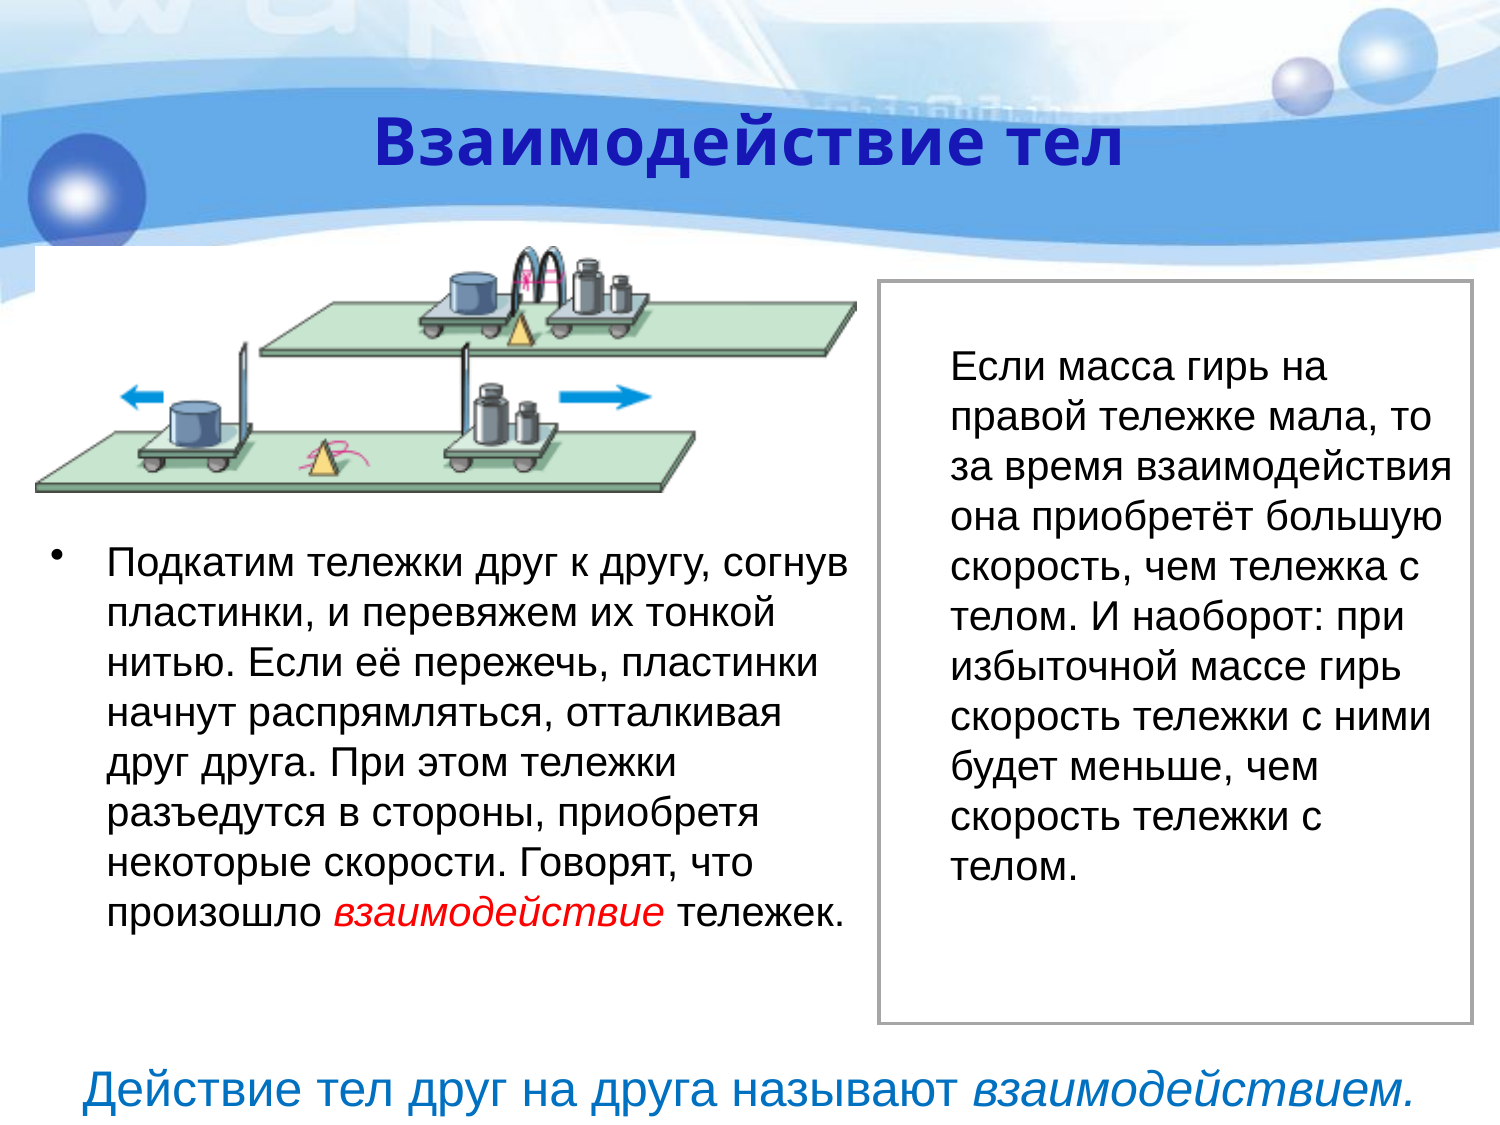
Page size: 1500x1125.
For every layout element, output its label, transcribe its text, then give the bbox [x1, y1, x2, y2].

text_box Если масса гирь на правой тележке мала, то за время взаимодействия она приобретёт большую скорость, чем тележка с телом. И наоборот: при избыточной массе гирь скорость тележки с ними будет меньше, чем скорость тележки с телом. [878, 281, 1472, 1024]
picture [0, 0, 1500, 1049]
title Взаимодействие тел [74, 44, 1426, 233]
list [34, 245, 857, 493]
text_box Подкатим тележки друг к другу, согнув пластинки, и перевяжем их тонкой нитью. Если её пережечь, пластинки начнут распрямляться, отталкивая друг друга. При этом тележки разъедутся в стороны, приобретя некоторые скорости. Говорят, что произошло взаимодействие тележек. [35, 527, 879, 891]
text_box Действие тел друг на друга называют взаимодействием. [0, 1049, 1500, 1124]
